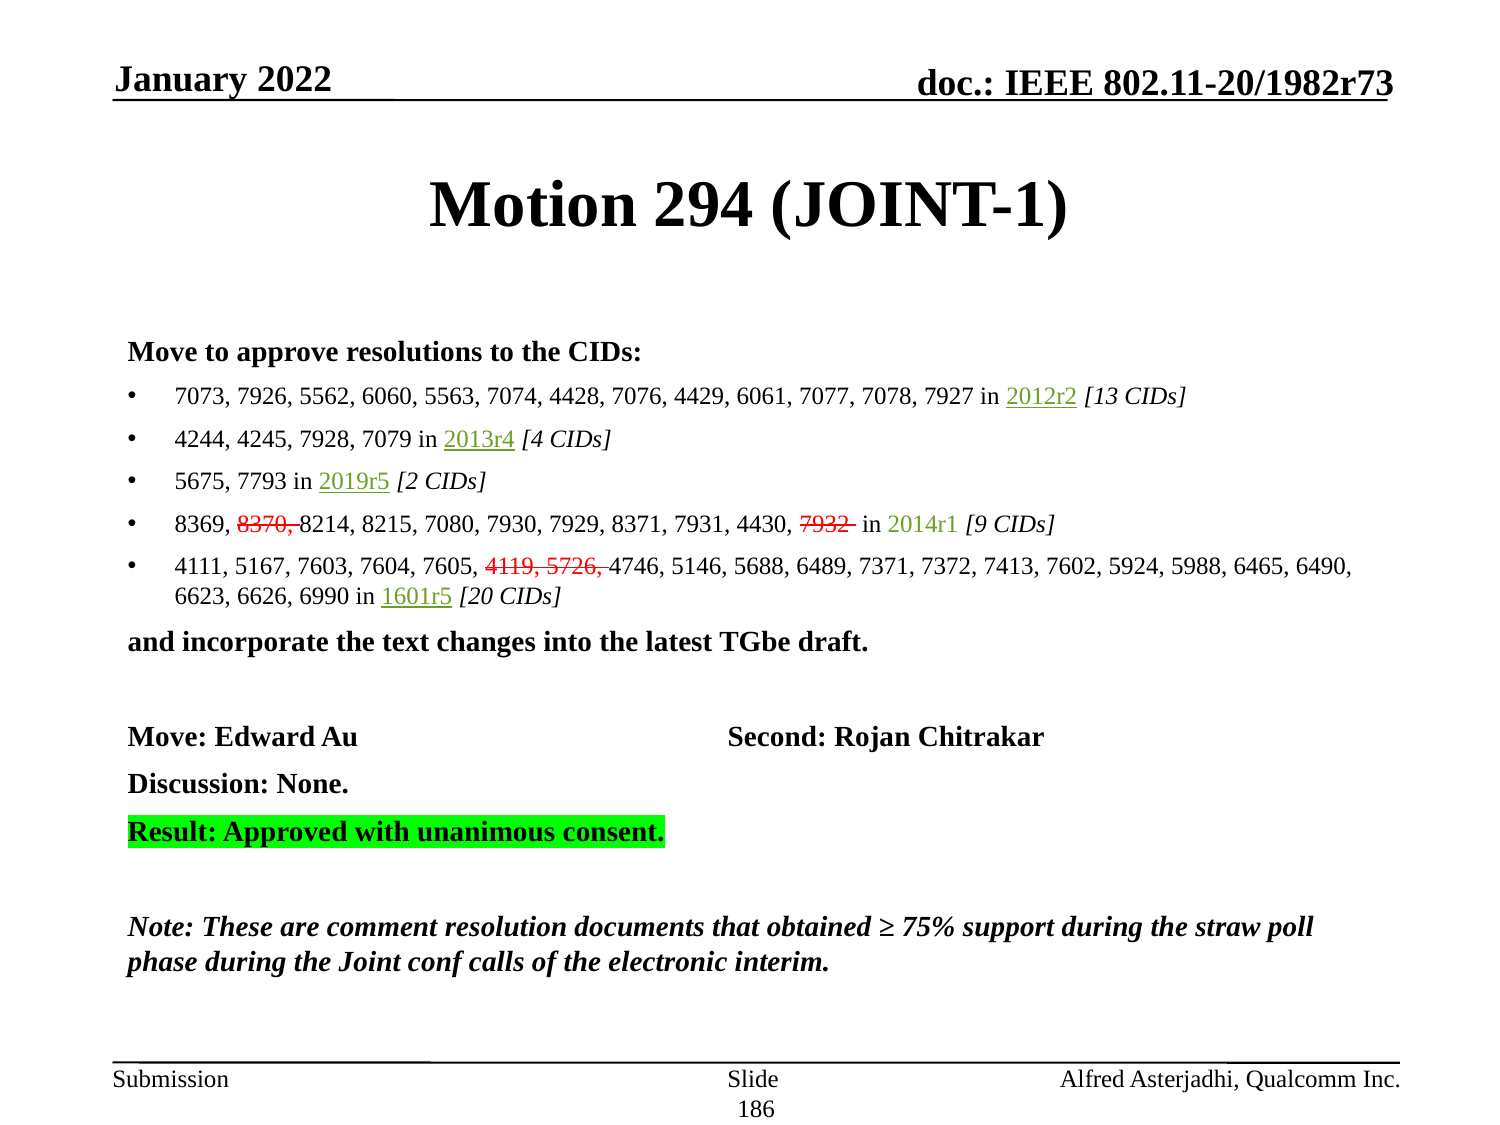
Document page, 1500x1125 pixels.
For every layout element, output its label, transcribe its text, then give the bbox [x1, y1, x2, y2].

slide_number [114, 54, 423, 100]
list Move to approve resolutions to the CIDs: 7073, 7926, 5562, 6060, 5563, 7074, 4428, 7076, 4429, 6061, 7077, 7078, 7927 in 2012r2 [13 CIDs] 4244, 4245, 7928, 7079 in 2013r4 [4 CIDs] 5675, 7793 in 2019r5 [2 CIDs] 8369, 8370, 8214, 8215, 7080, 7930, 7929, 8371, 7931, 4430, 7932 in 2014r1 [9 CIDs] 4111, 5167, 7603, 7604, 7605, 4119, 5726, 4746, 5146, 5688, 6489, 7371, 7372, 7413, 7602, 5924, 5988, 6465, 6490, 6623, 6626, 6990 in 1601r5 [20 CIDs] and incorporate the text changes into the latest TGbe draft. Move: Edward Au Second: Rojan Chitrakar Discussion: None. Result: Approved with unanimous consent. Note: These are comment resolution documents that obtained ≥ 75% support during the straw poll phase during the Joint conf calls of the electronic interim. [112, 324, 1388, 1063]
title Motion 294 (JOINT-1) [112, 112, 1388, 288]
slide_number Slide 186 [712, 1061, 800, 1123]
footer Alfred Asterjadhi, Qualcomm Inc. [878, 1061, 1402, 1093]
